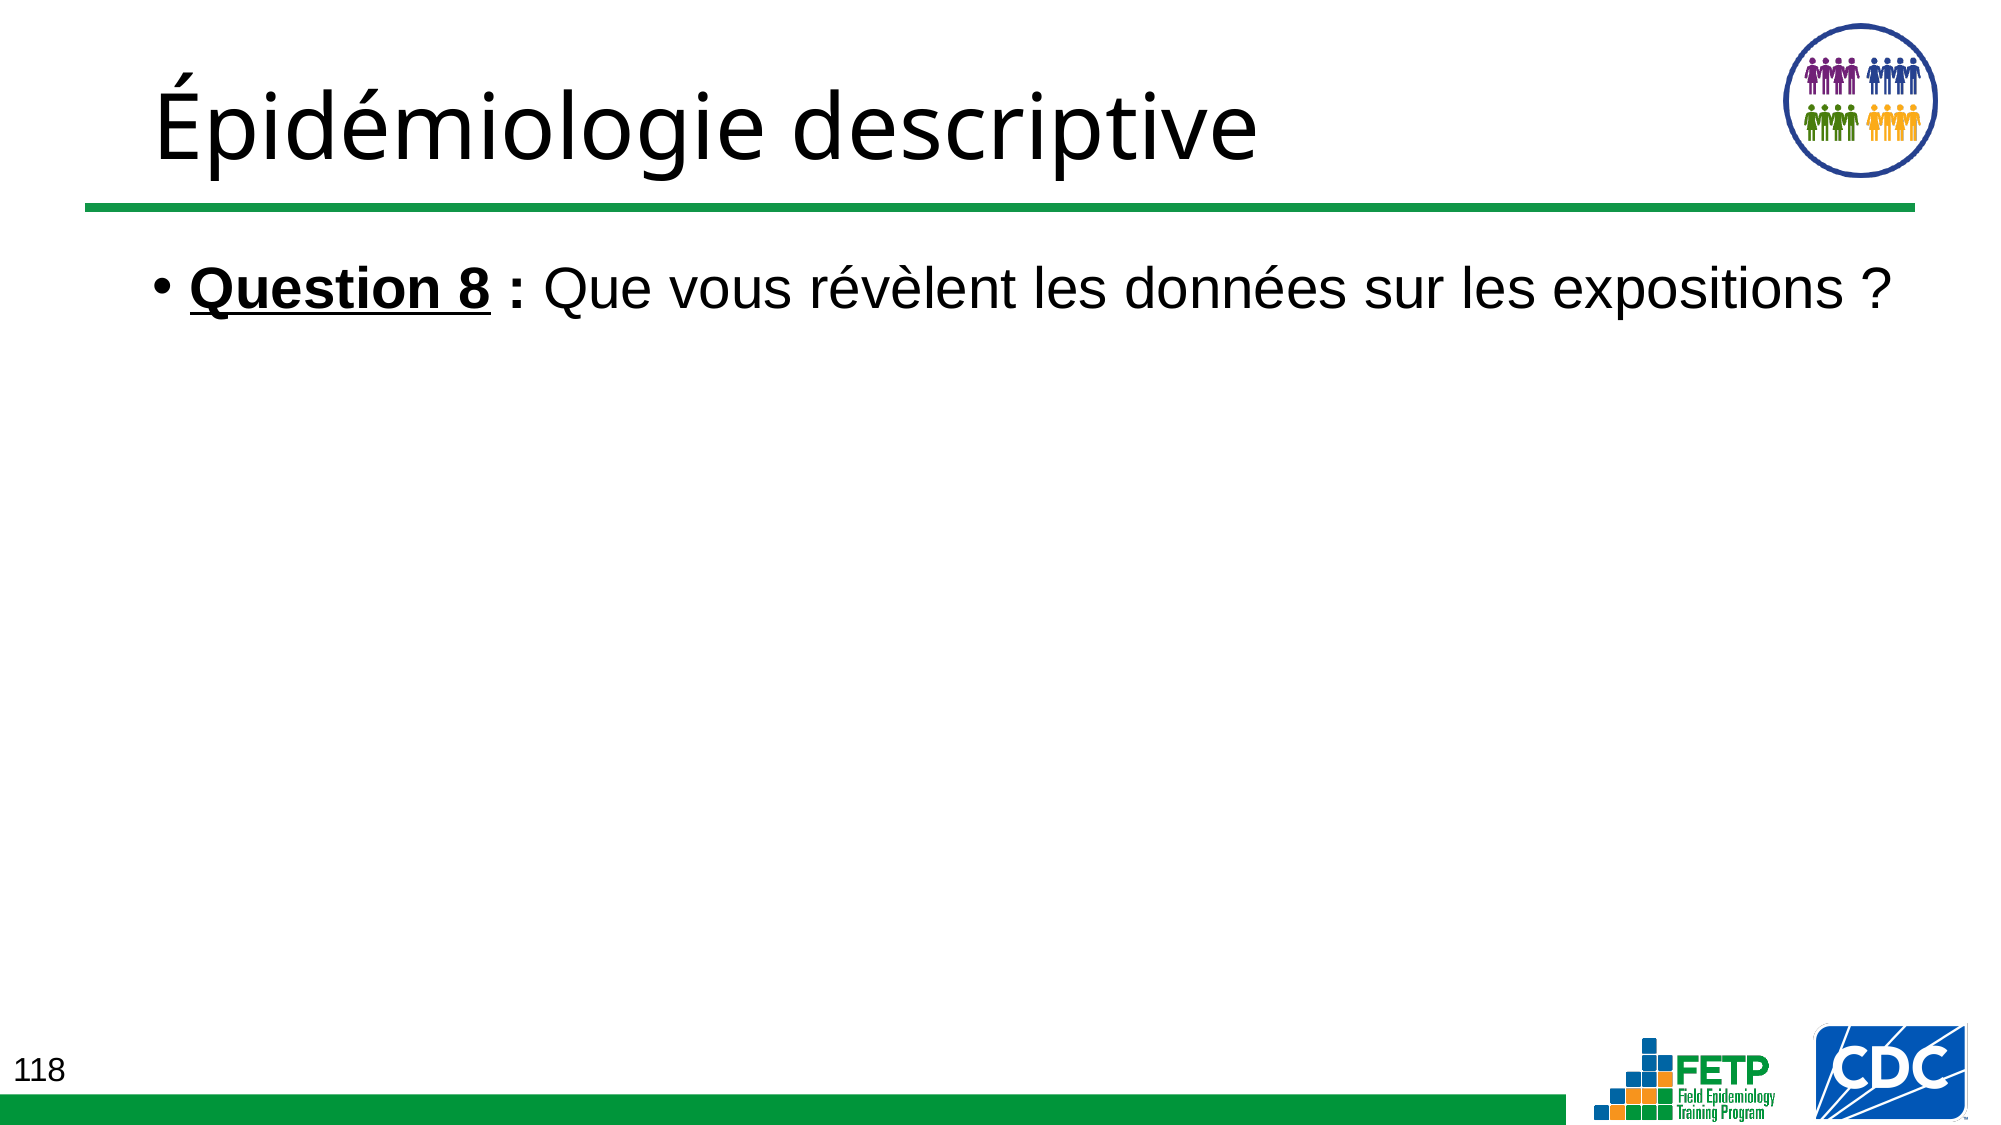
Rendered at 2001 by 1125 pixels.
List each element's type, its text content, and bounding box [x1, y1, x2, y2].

text_box Épidémiologie descriptive [137, 73, 1738, 205]
list Question 8 : Que vous révèlent les données sur les expositions ? [137, 242, 1930, 1004]
picture [1594, 1038, 1775, 1122]
picture [1813, 1023, 1968, 1122]
picture [1783, 23, 1938, 178]
